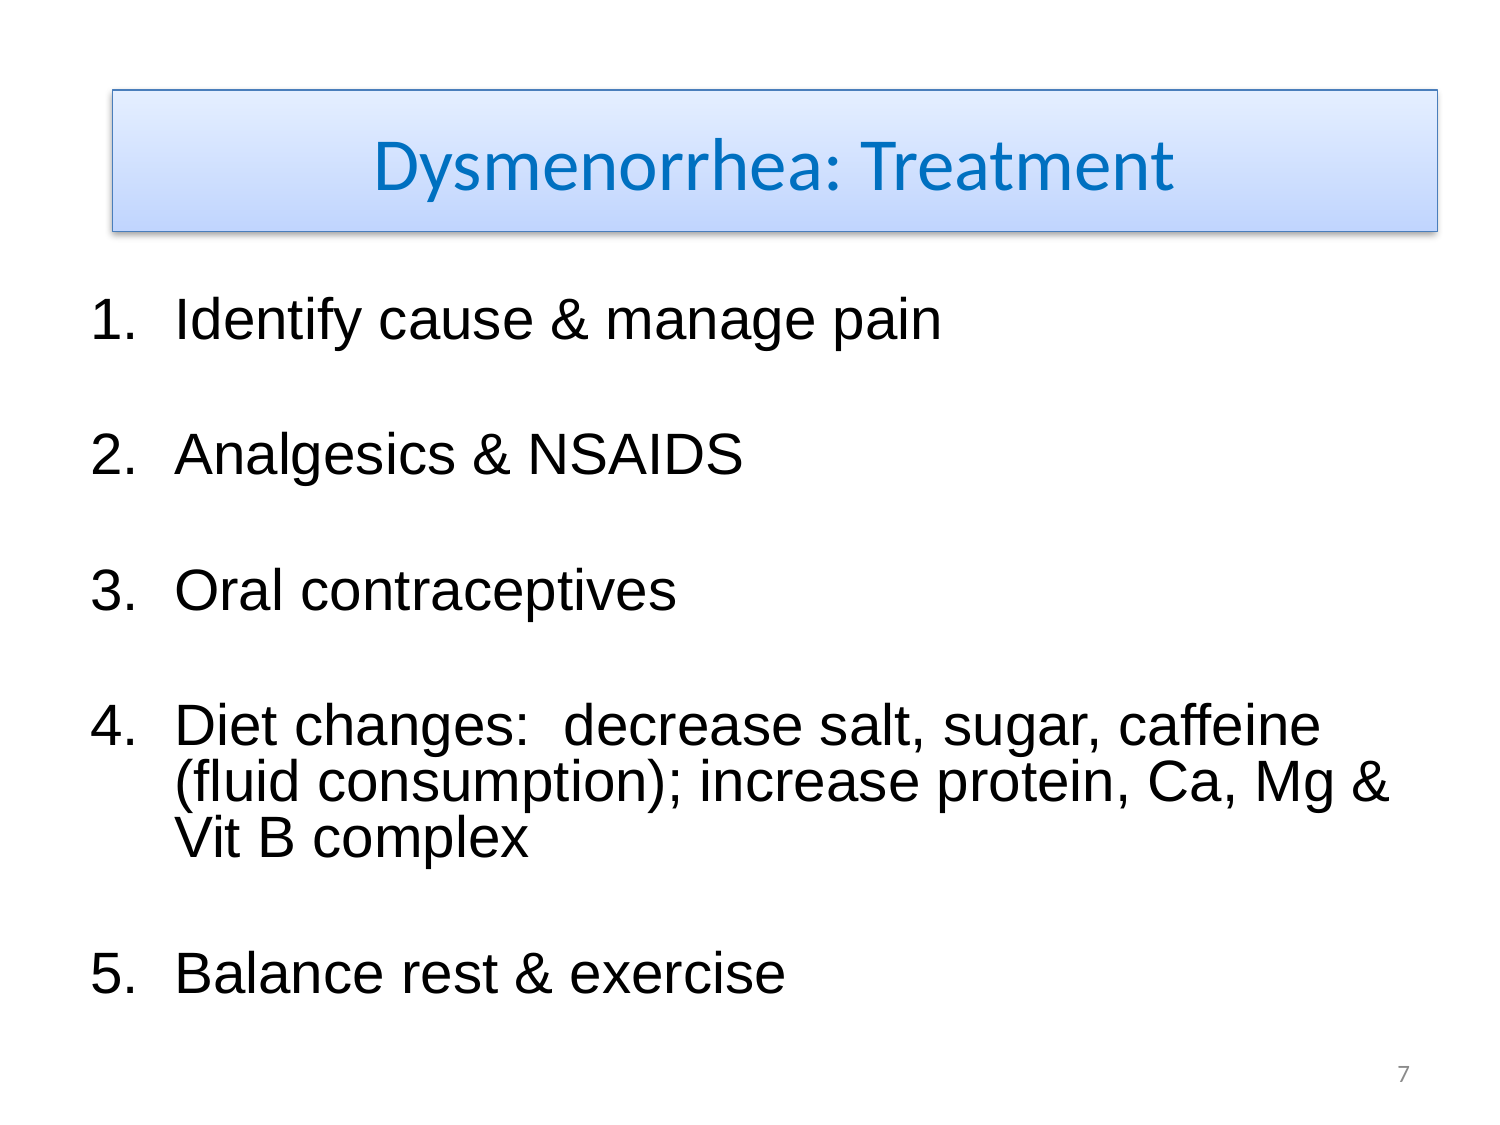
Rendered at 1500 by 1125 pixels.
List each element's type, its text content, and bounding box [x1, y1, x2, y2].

list Identify cause & manage pain Analgesics & NSAIDS Oral contraceptives Diet changes: decrease salt, sugar, caffeine (fluid consumption); increase protein, Ca, Mg & Vit B complex Balance rest & exercise [75, 287, 1425, 1030]
slide_number 7 [1074, 1042, 1425, 1103]
title Dysmenorrhea: Treatment [112, 89, 1438, 232]
